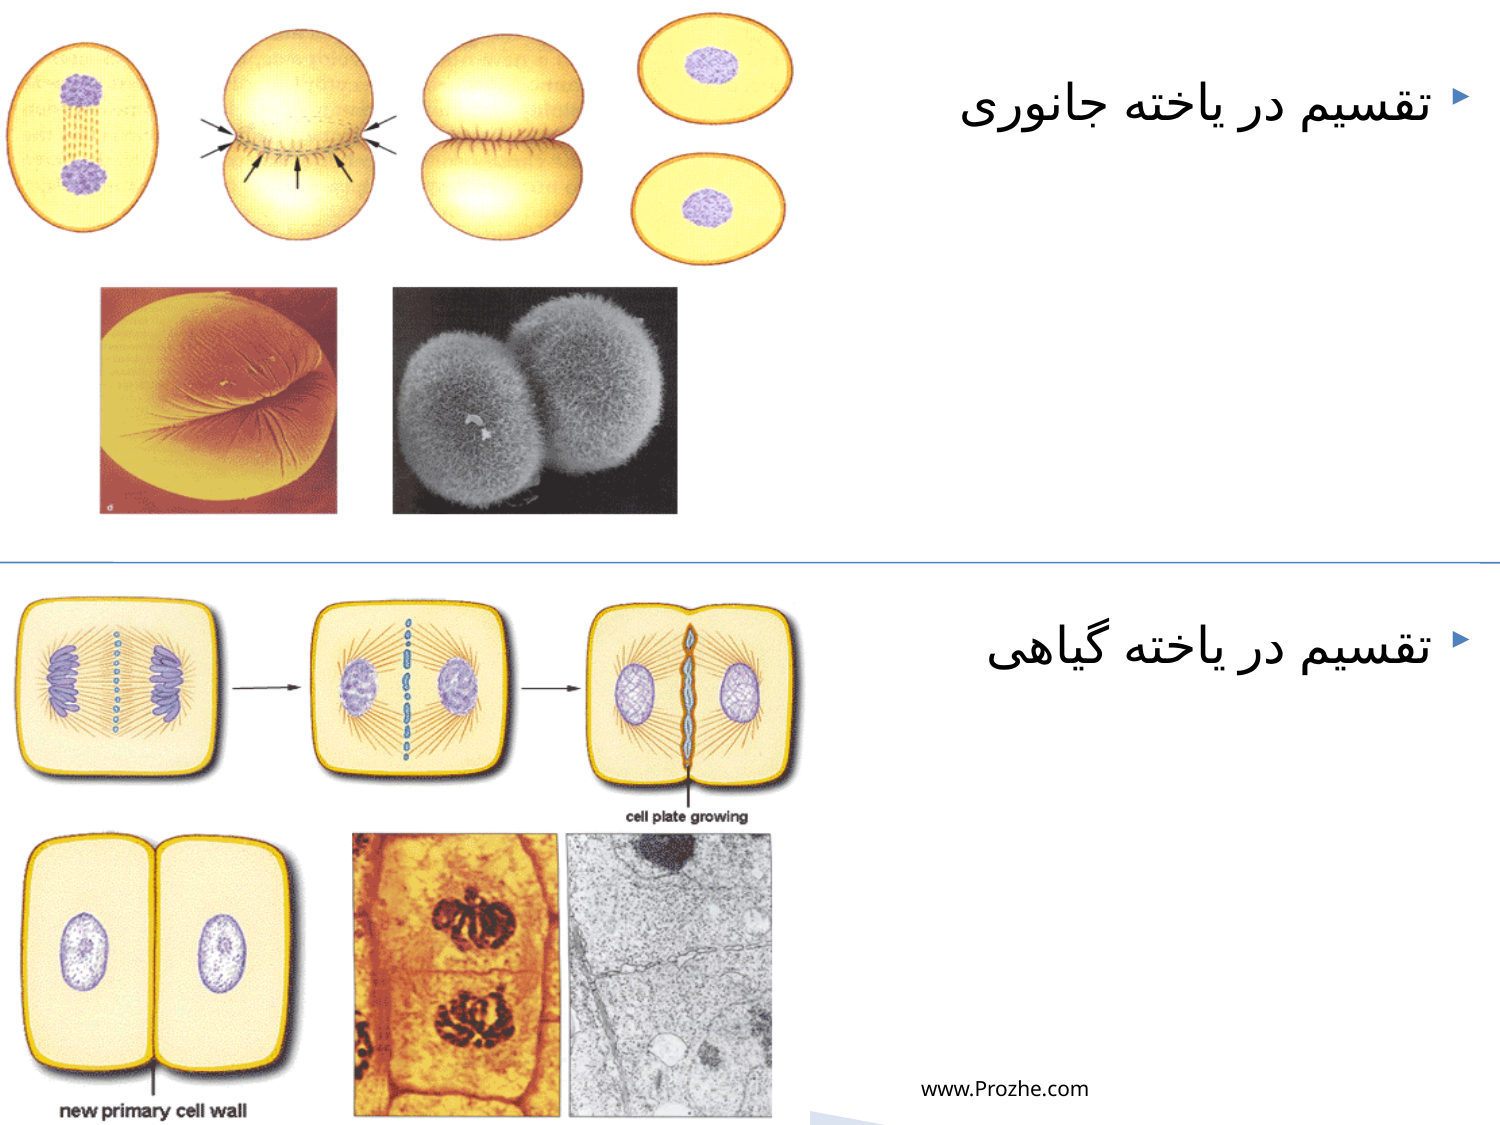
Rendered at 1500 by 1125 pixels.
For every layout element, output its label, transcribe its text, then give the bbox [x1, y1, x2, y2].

picture [0, 0, 810, 526]
picture [0, 574, 810, 1125]
list تقسیم در یاخته جانوری تقسیم در یاخته گیاهی [939, 62, 1500, 561]
list تقسیم در یاخته جانوری تقسیم در یاخته گیاهی [939, 570, 1500, 713]
footer www.Prozhe.com [814, 1051, 1105, 1112]
